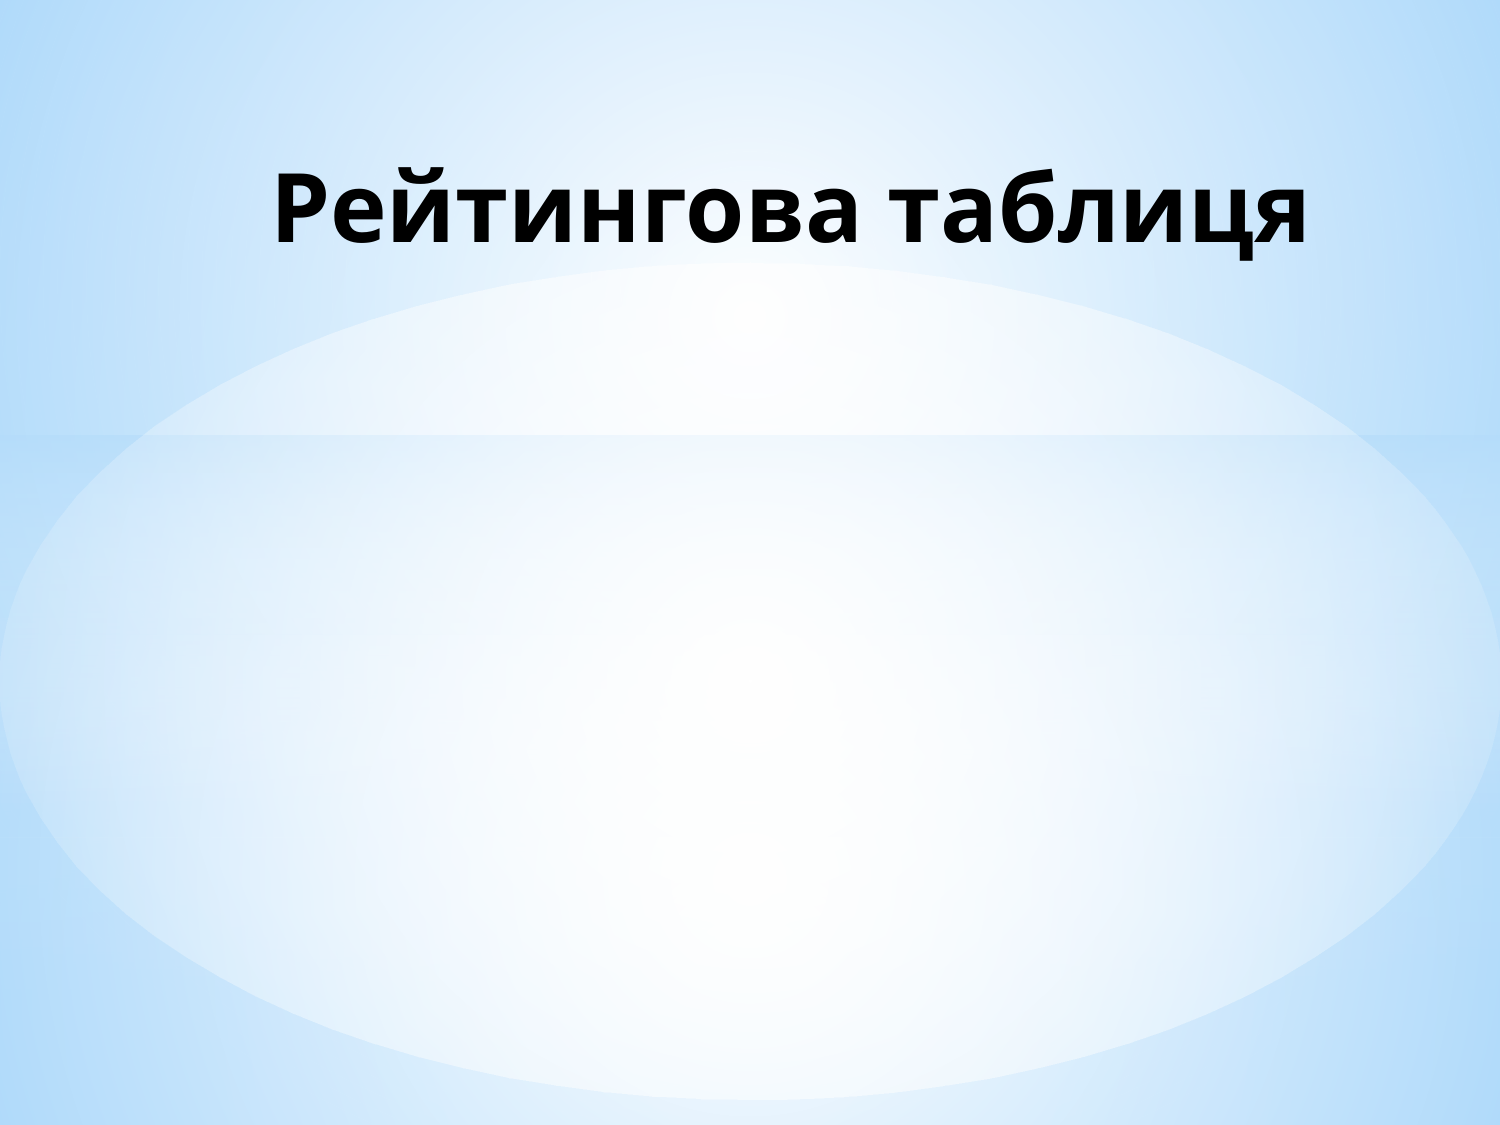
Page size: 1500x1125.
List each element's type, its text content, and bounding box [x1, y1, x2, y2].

title Рейтингова таблиця [246, 93, 1336, 270]
